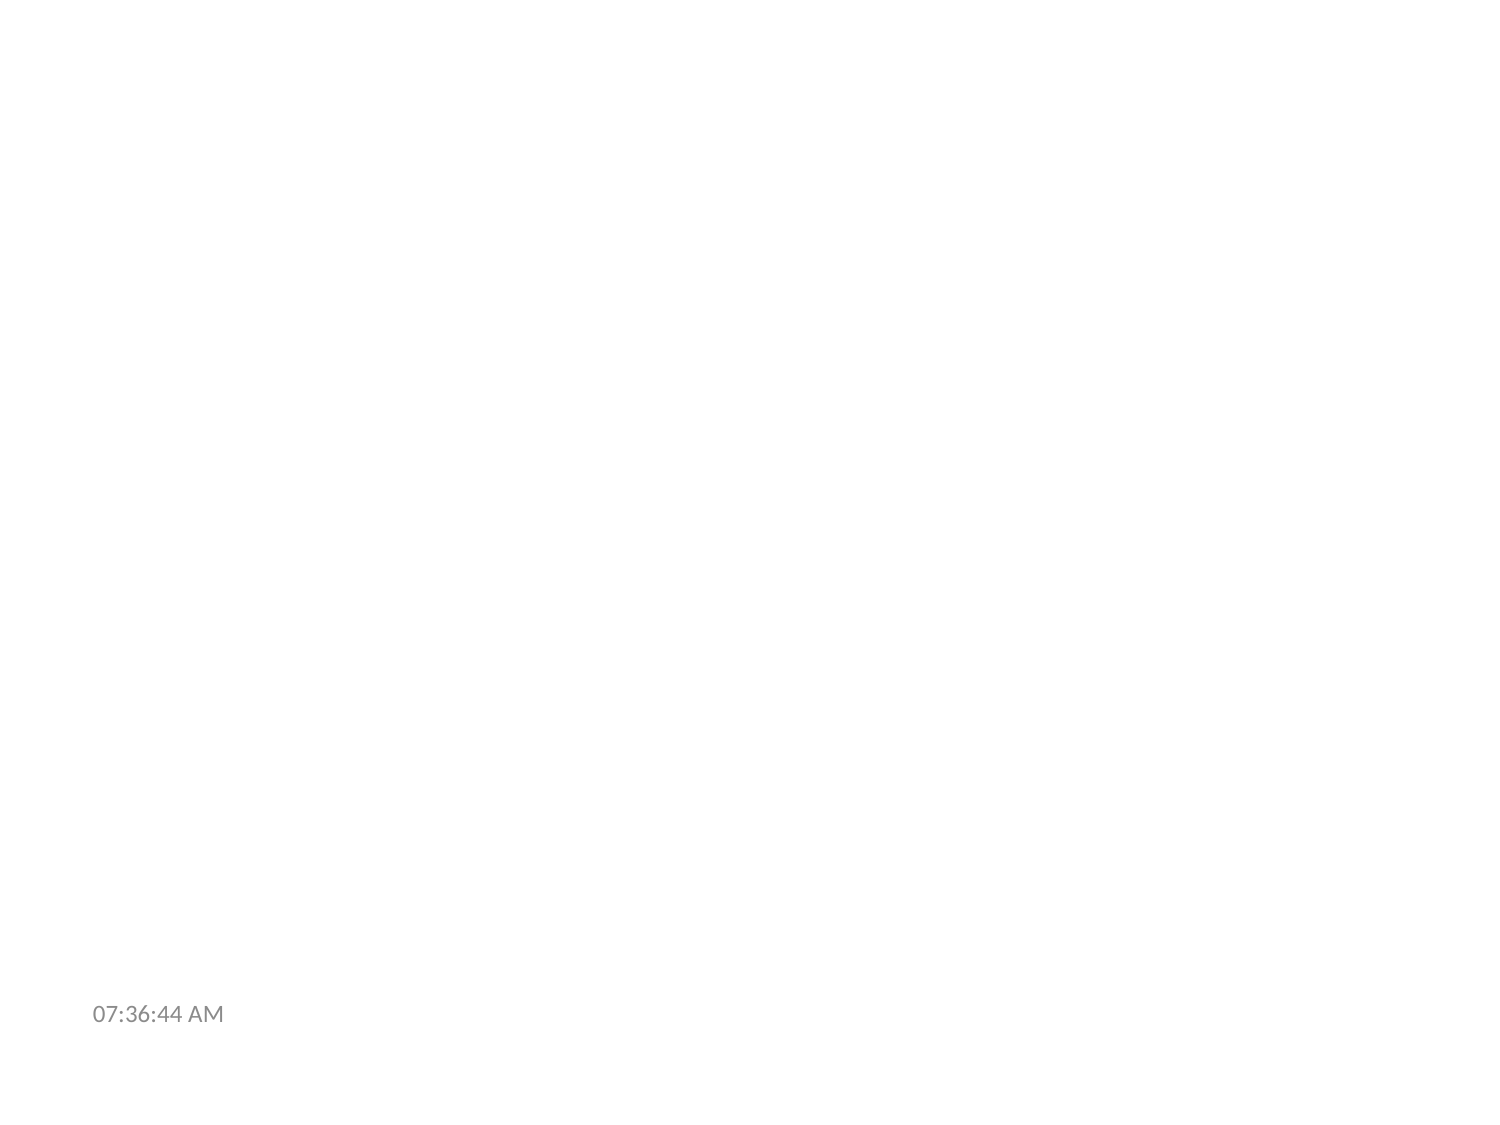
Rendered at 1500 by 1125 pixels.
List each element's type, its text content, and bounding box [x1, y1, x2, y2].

text_box 3:35:09 PM [77, 982, 428, 1043]
